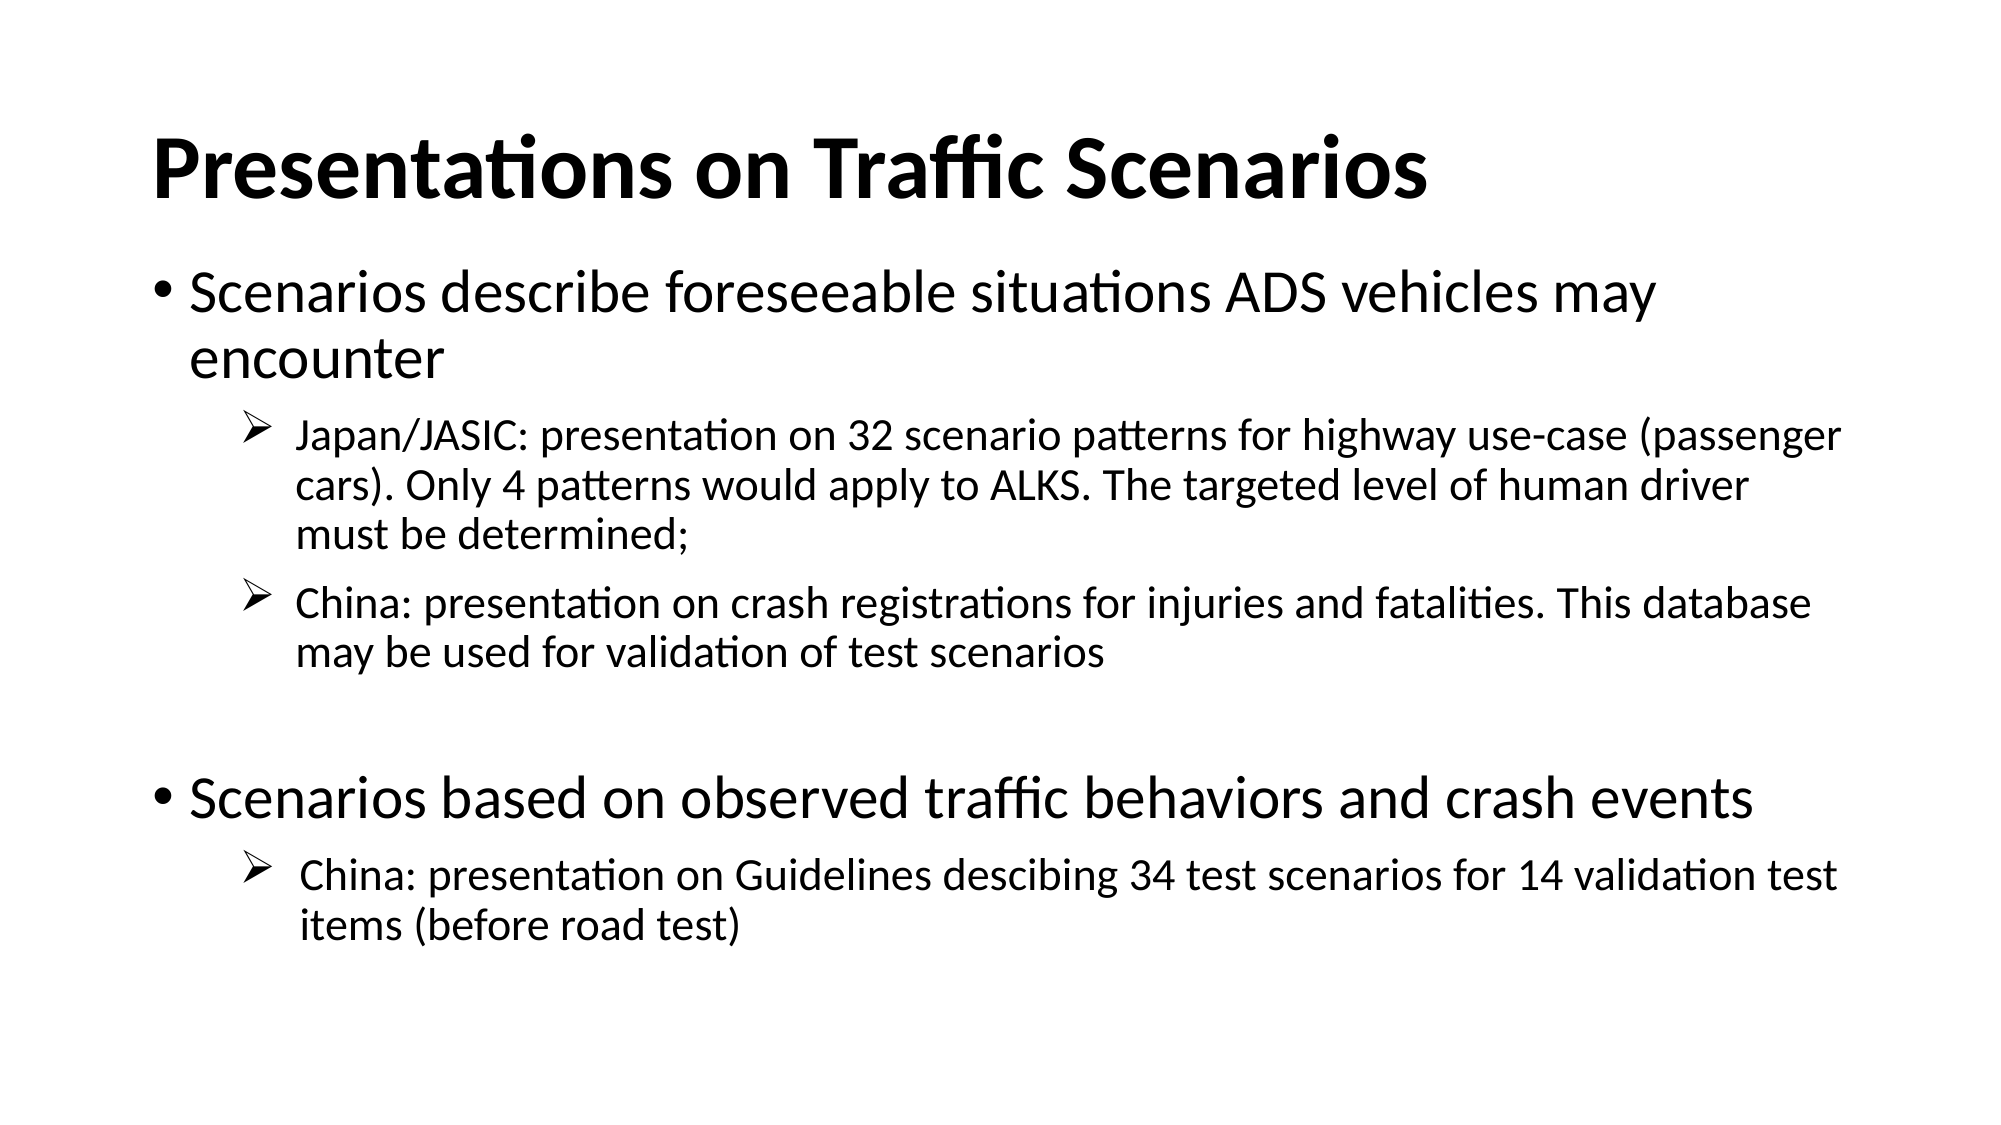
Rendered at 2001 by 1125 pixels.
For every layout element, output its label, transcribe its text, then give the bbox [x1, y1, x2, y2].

title Presentations on Traffic Scenarios [137, 59, 1863, 251]
list Scenarios describe foreseeable situations ADS vehicles may encounter Japan/JASIC: presentation on 32 scenario patterns for highway use-case (passenger cars). Only 4 patterns would apply to ALKS. The targeted level of human driver must be determined; China: presentation on crash registrations for injuries and fatalities. This database may be used for validation of test scenarios Scenarios based on observed traffic behaviors and crash events China: presentation on Guidelines descibing 34 test scenarios for 14 validation test items (before road test) [137, 251, 1863, 966]
